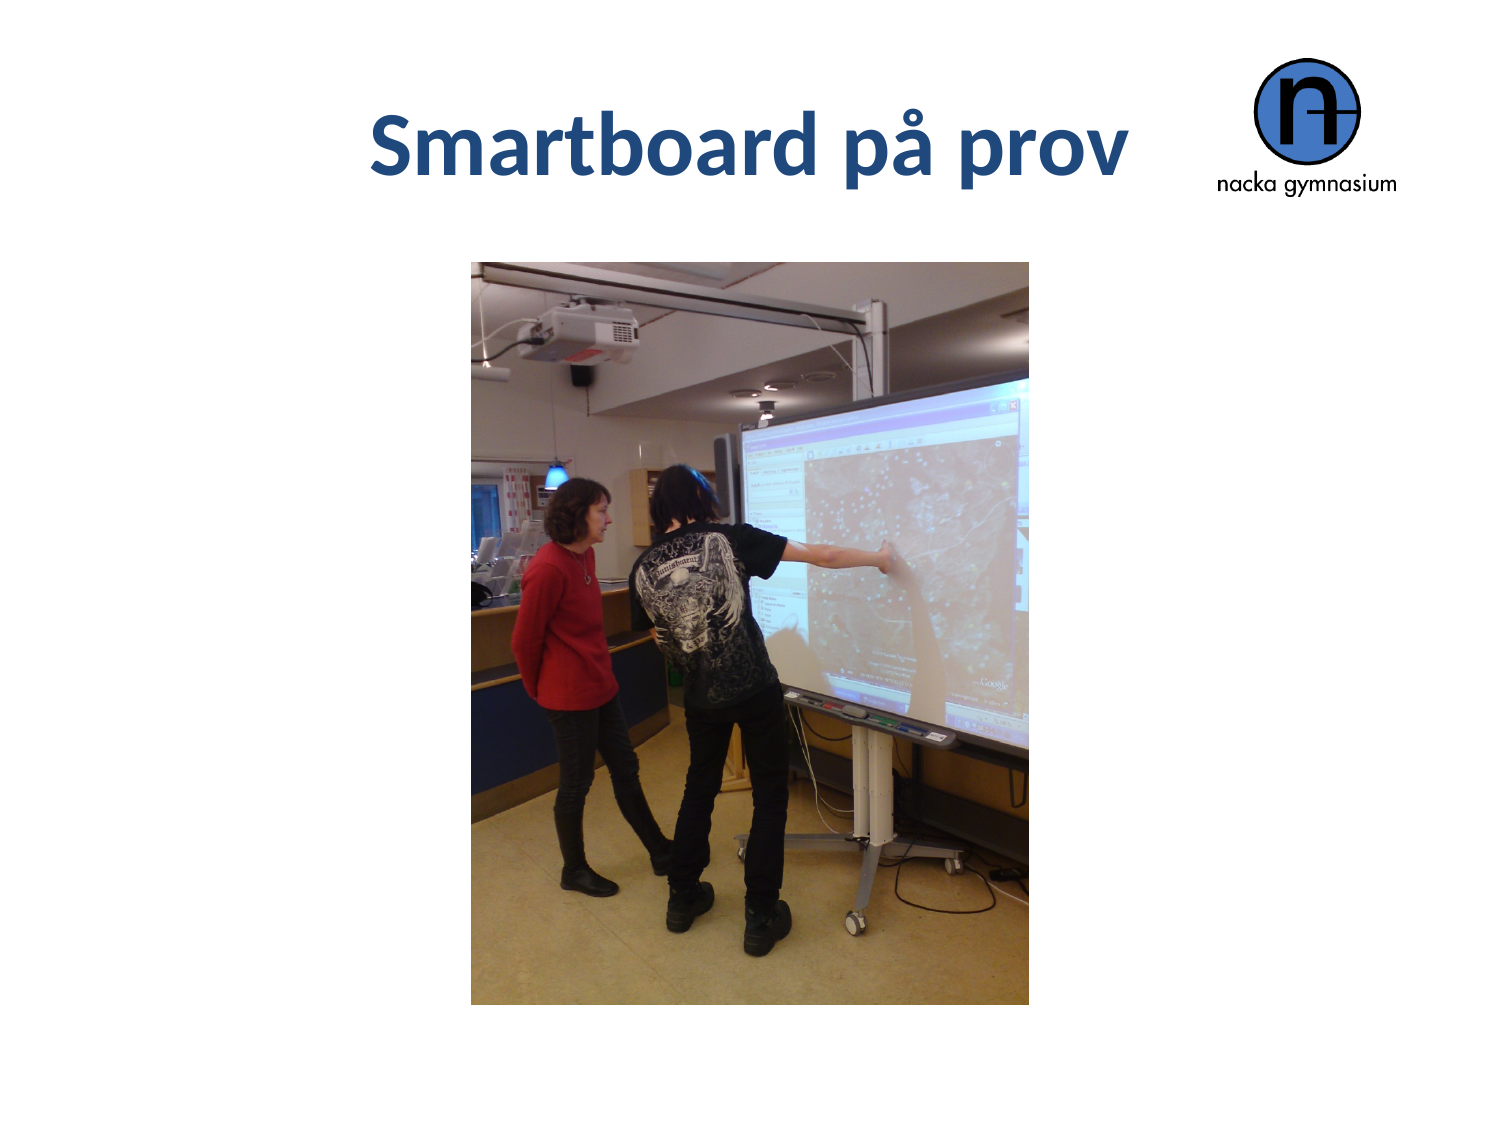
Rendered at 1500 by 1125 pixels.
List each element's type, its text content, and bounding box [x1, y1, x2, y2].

title Smartboard på prov [75, 45, 1425, 233]
picture [1218, 58, 1397, 198]
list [471, 262, 1029, 1006]
